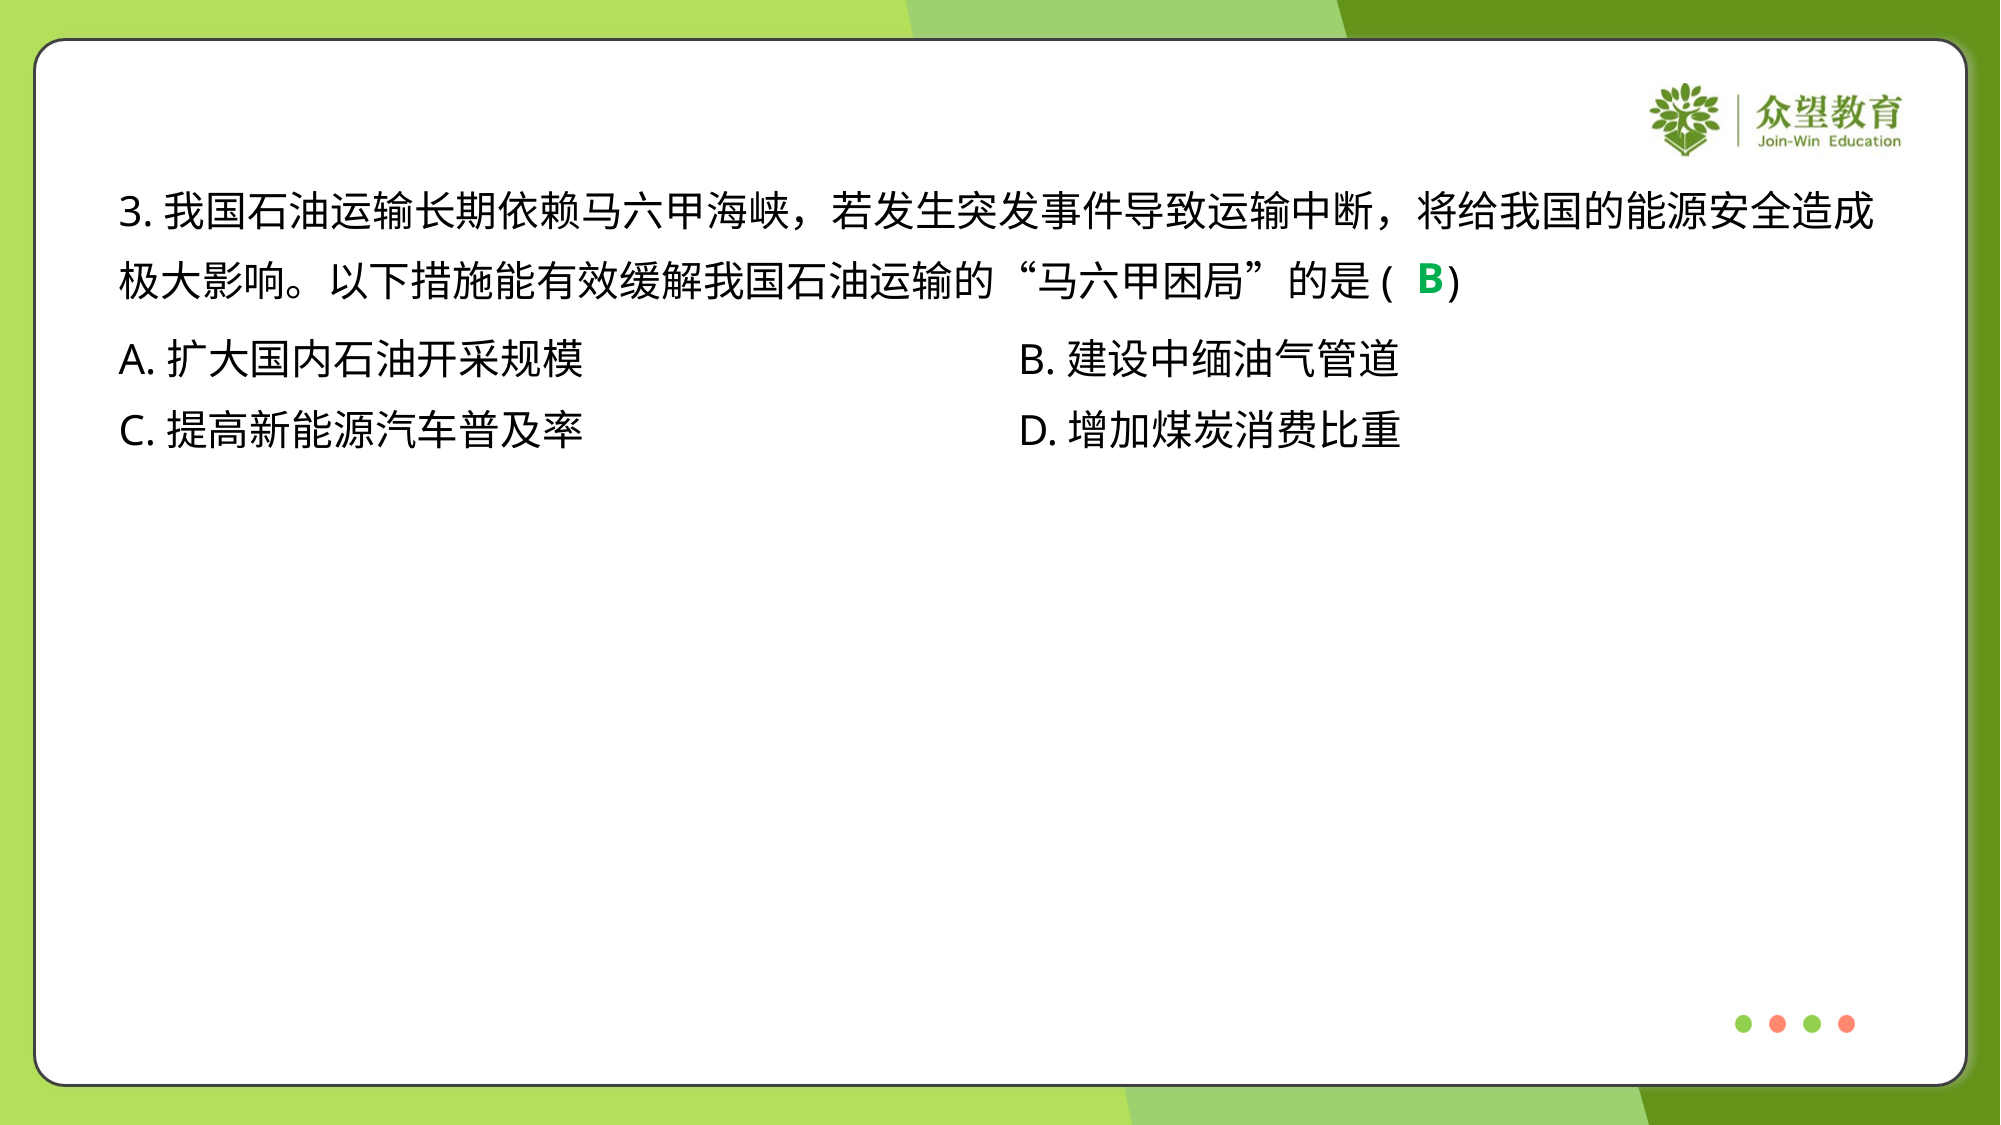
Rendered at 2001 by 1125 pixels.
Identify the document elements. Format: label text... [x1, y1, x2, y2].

text_box A.扩大国内石油开采规模 B.建设中缅油气管道 C.提高新能源汽车普及率 D.增加煤炭消费比重 [118, 307, 1883, 447]
text_box 3.我国石油运输长期依赖马六甲海峡，若发生突发事件导致运输中断，将给我国的能源安全造成 极大影响。以下措施能有效缓解我国石油运输的“马六甲困局”的是( ) [118, 159, 1883, 298]
text_box B [1401, 231, 1460, 296]
picture [0, 0, 2000, 1125]
